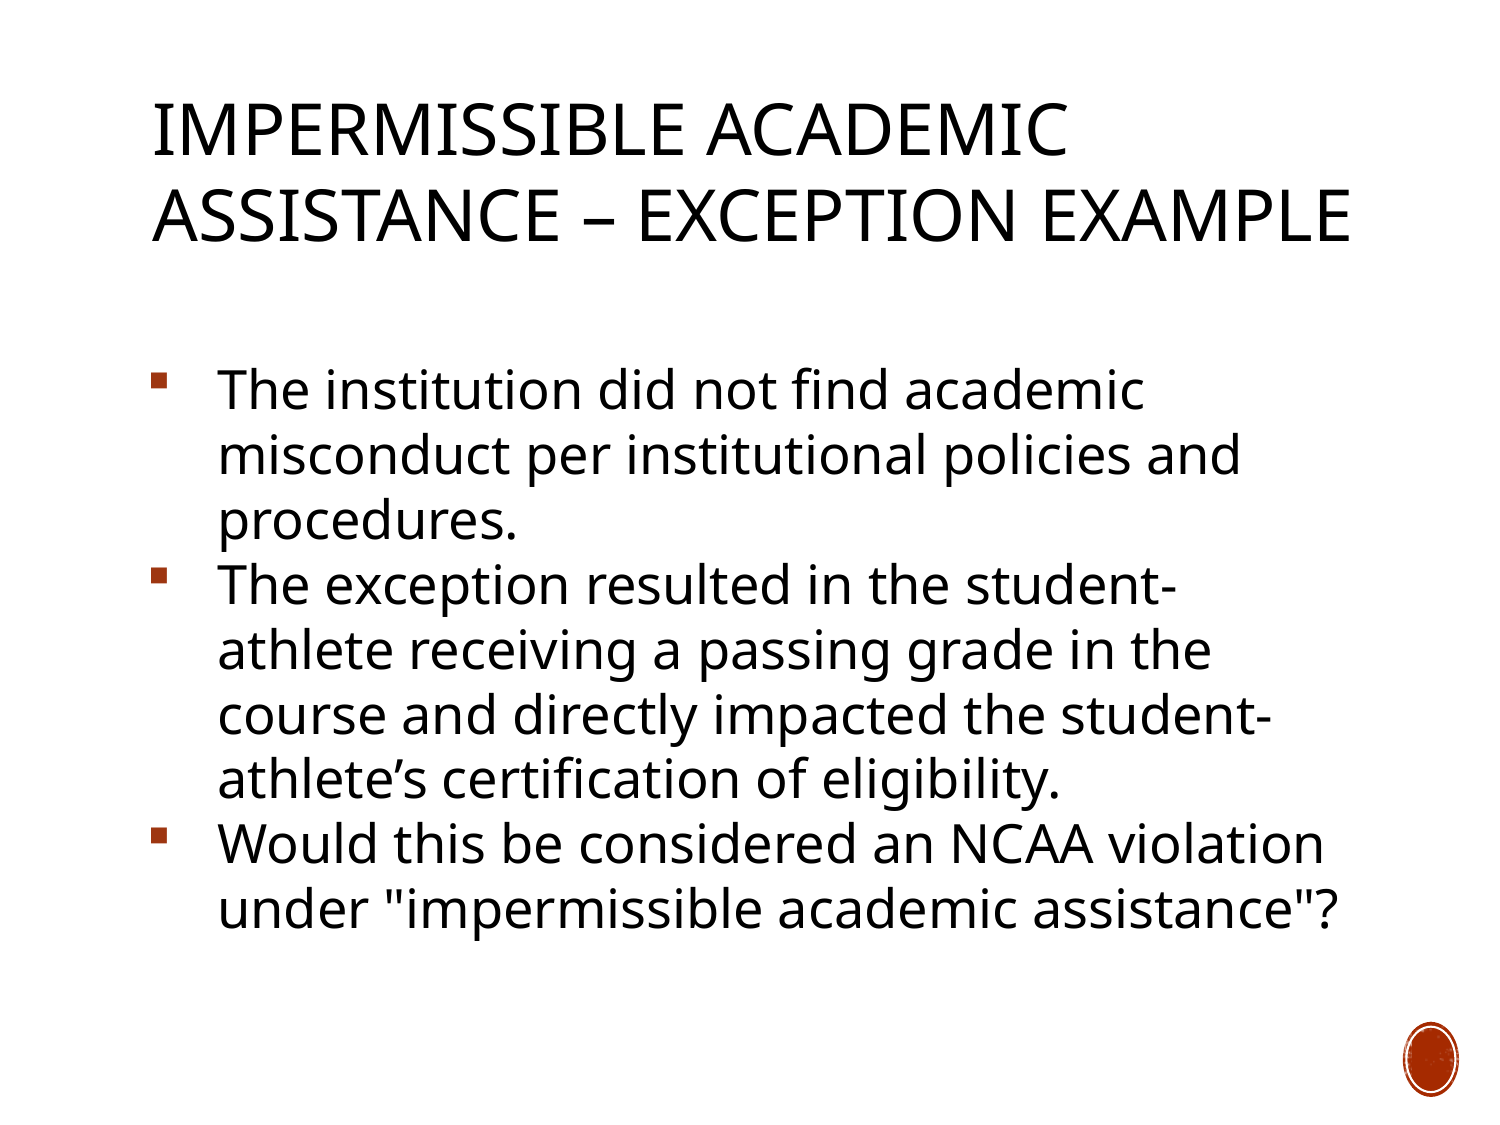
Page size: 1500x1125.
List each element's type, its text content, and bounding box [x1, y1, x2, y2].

list The institution did not find academic misconduct per institutional policies and procedures. The exception resulted in the student-athlete receiving a passing grade in the course and directly impacted the student-athlete’s certification of eligibility. Would this be considered an NCAA violation under "impermissible academic assistance"? [131, 348, 1370, 1013]
title Impermissible Academic Assistance – Exception Example [137, 37, 1375, 302]
